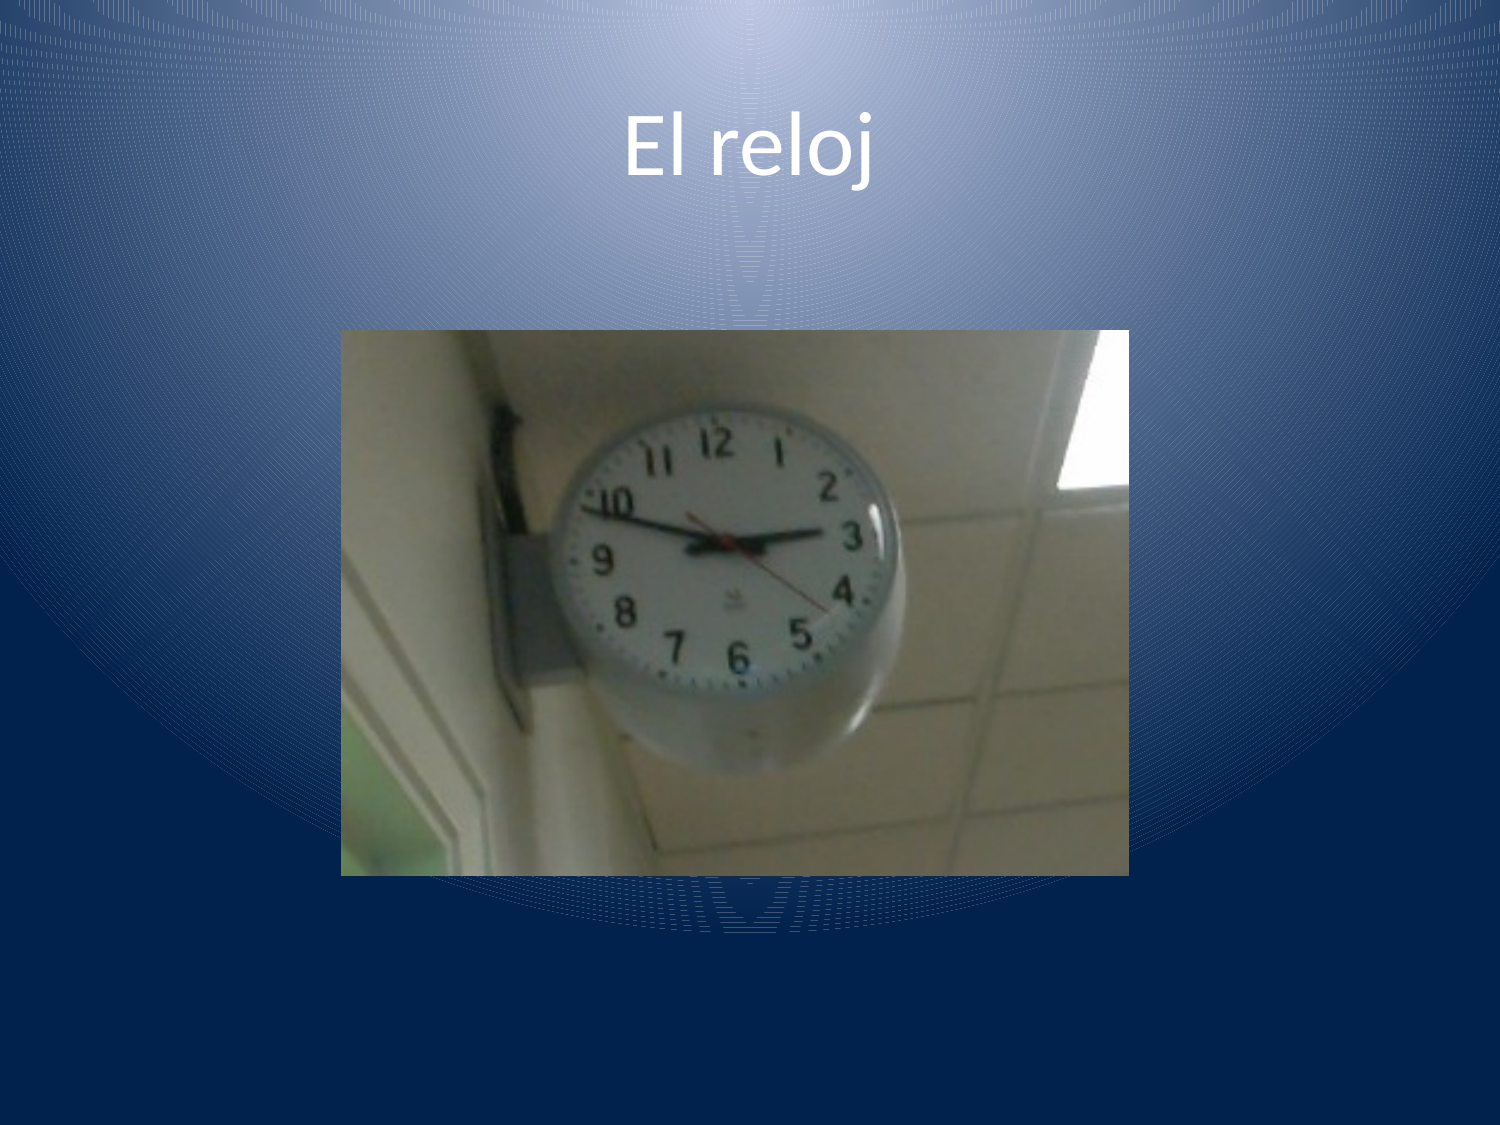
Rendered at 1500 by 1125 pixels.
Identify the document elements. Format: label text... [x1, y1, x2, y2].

title El reloj [75, 45, 1425, 233]
picture [341, 329, 1129, 876]
